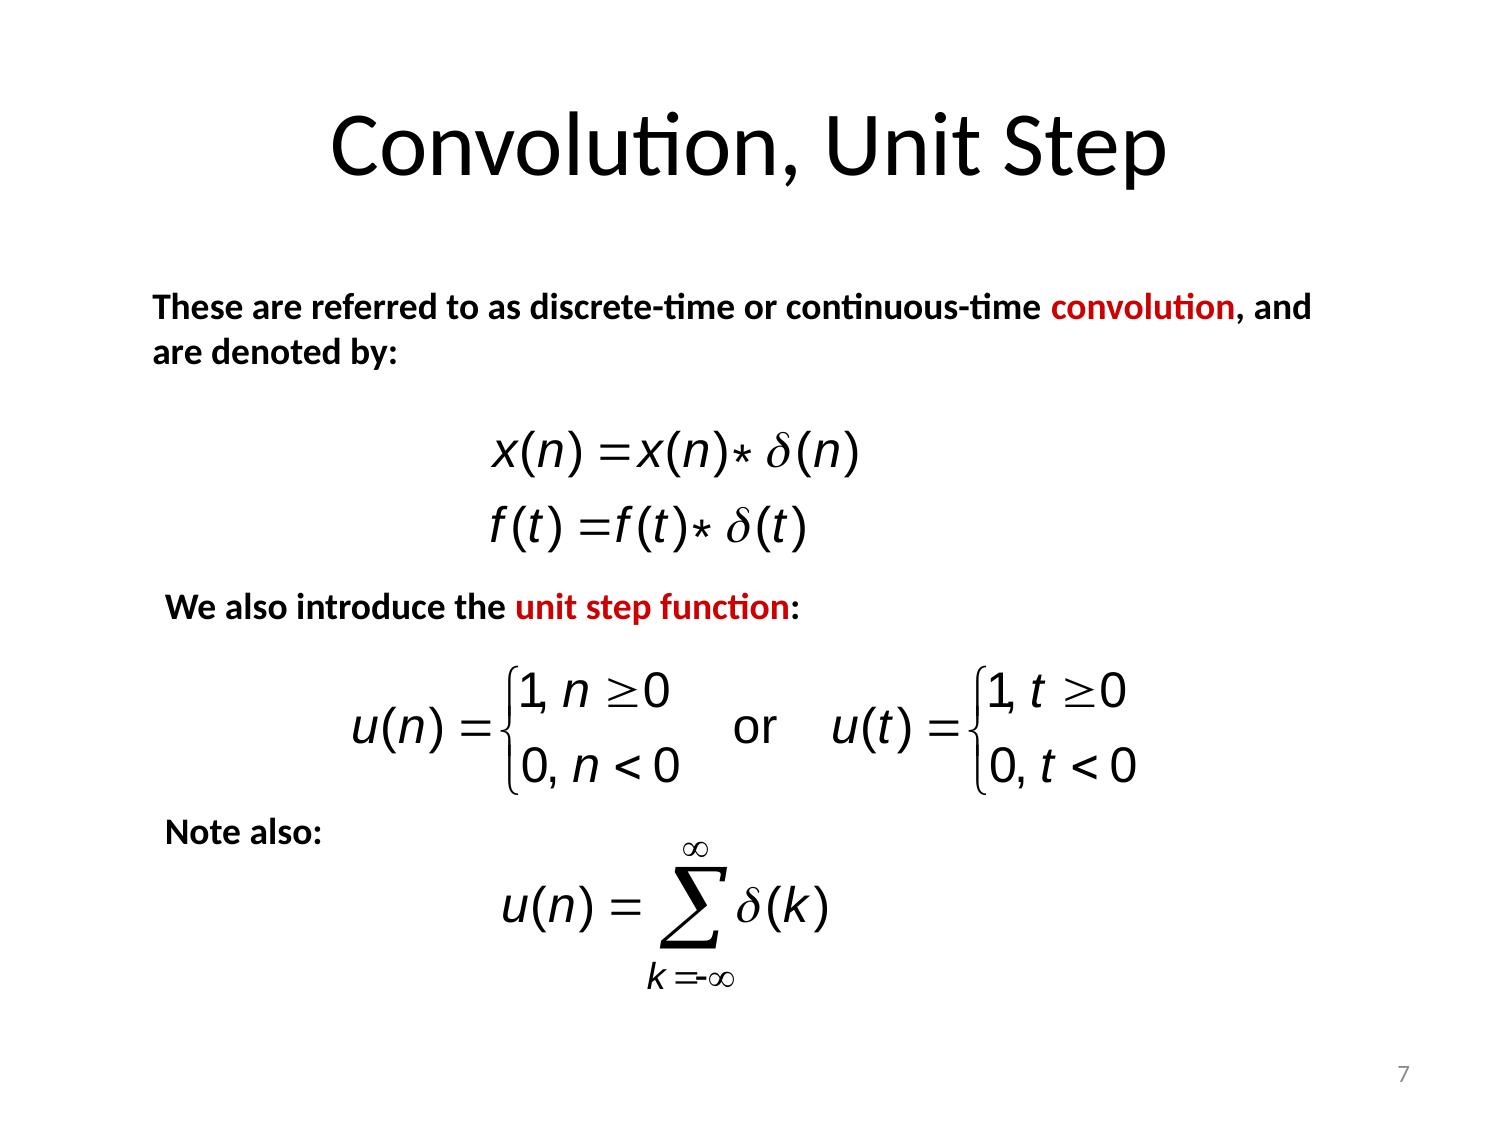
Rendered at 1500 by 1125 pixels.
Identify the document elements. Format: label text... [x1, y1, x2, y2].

text_box These are referred to as discrete-time or continuous-time convolution, and are denoted by: [137, 274, 1375, 380]
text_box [349, 662, 1140, 801]
text_box Note also: [150, 799, 1375, 860]
slide_number 7 [1074, 1042, 1425, 1103]
title Convolution, Unit Step [75, 45, 1425, 233]
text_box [487, 424, 863, 559]
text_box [499, 824, 832, 994]
text_box We also introduce the unit step function: [150, 574, 1375, 635]
